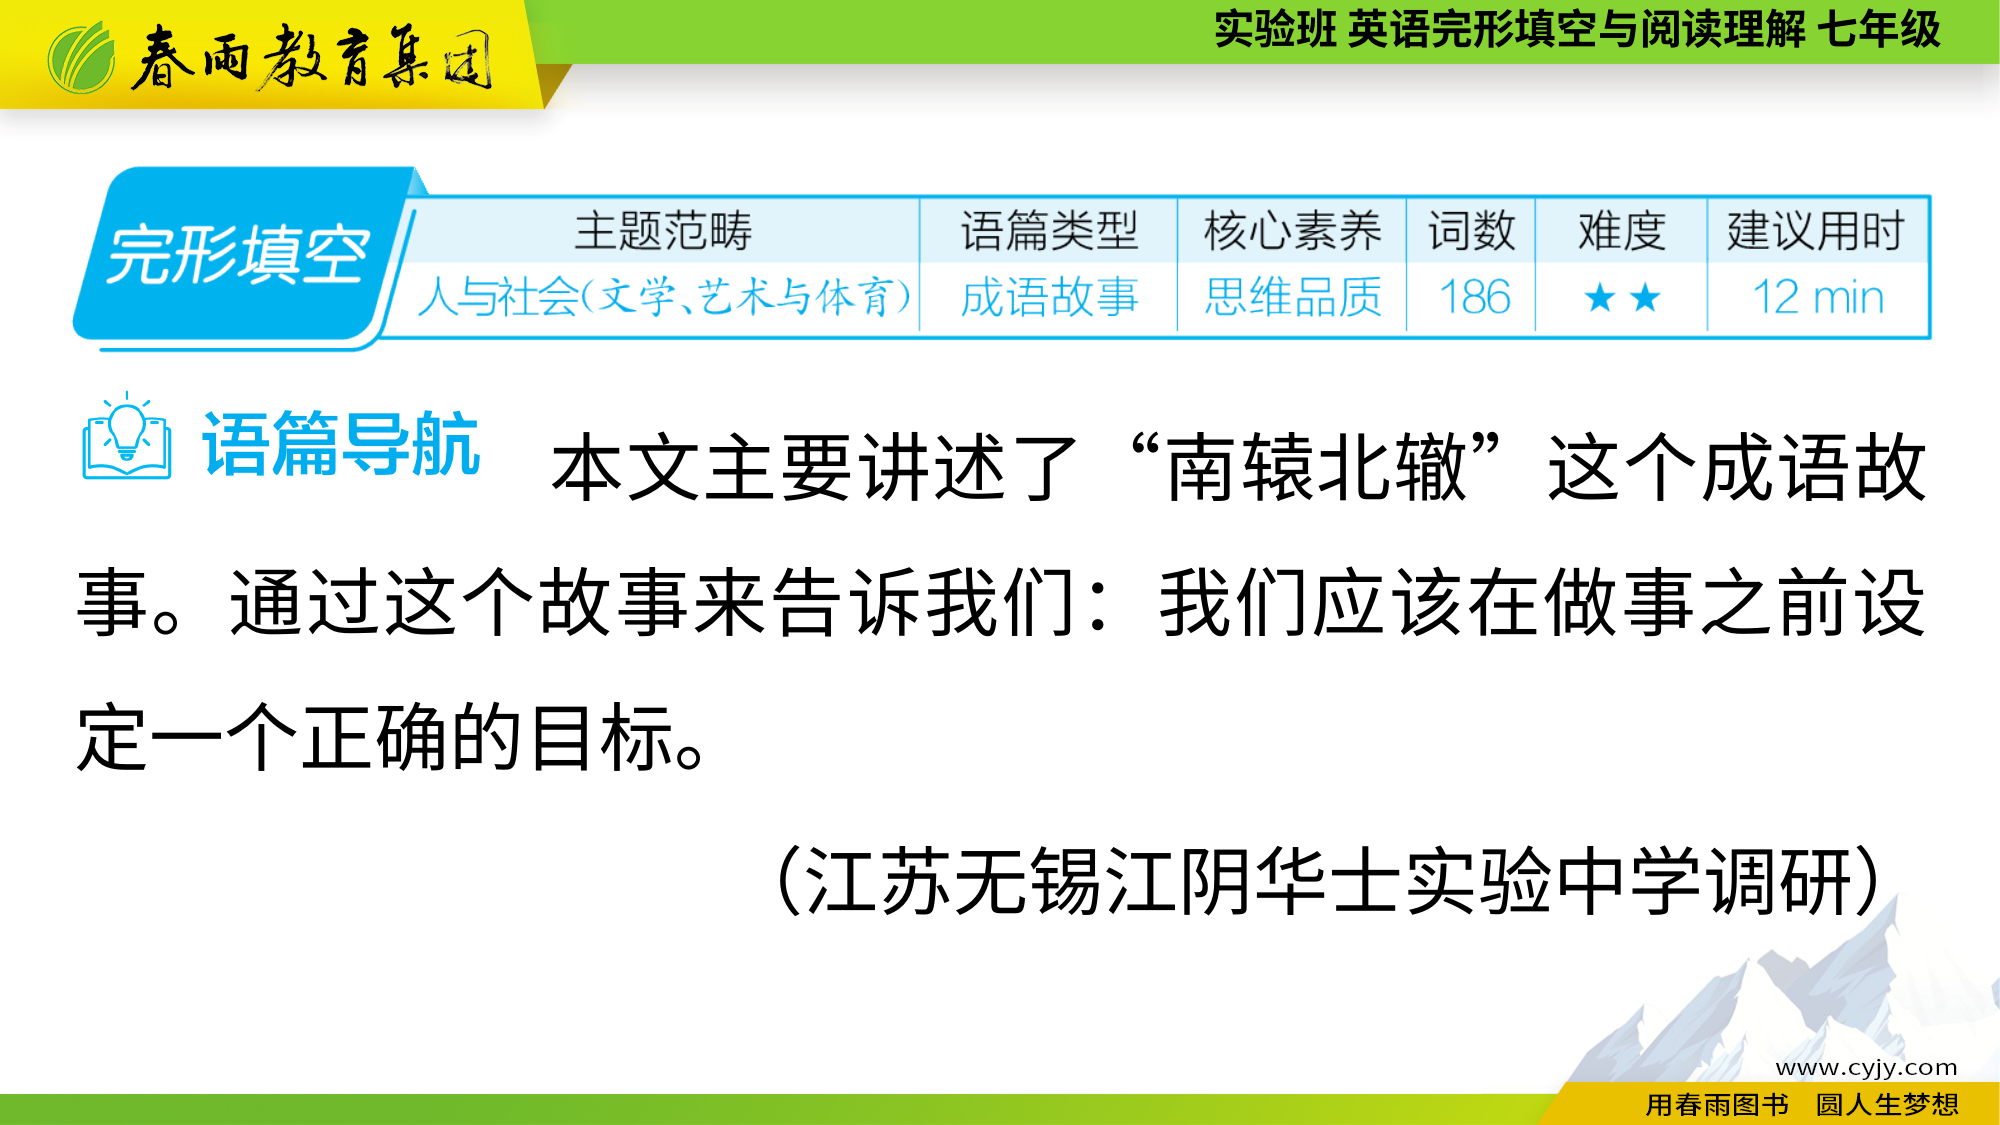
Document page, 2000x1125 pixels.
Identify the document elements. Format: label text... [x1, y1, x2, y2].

picture [0, 0, 2000, 1125]
text_box （江苏无锡江阴华士实验中学调研） [692, 781, 1944, 932]
text_box 本文主要讲述了“南辕北辙”这个成语故事。通过这个故事来告诉我们：我们应该在做事之前设定一个正确的目标。 [59, 371, 1944, 789]
